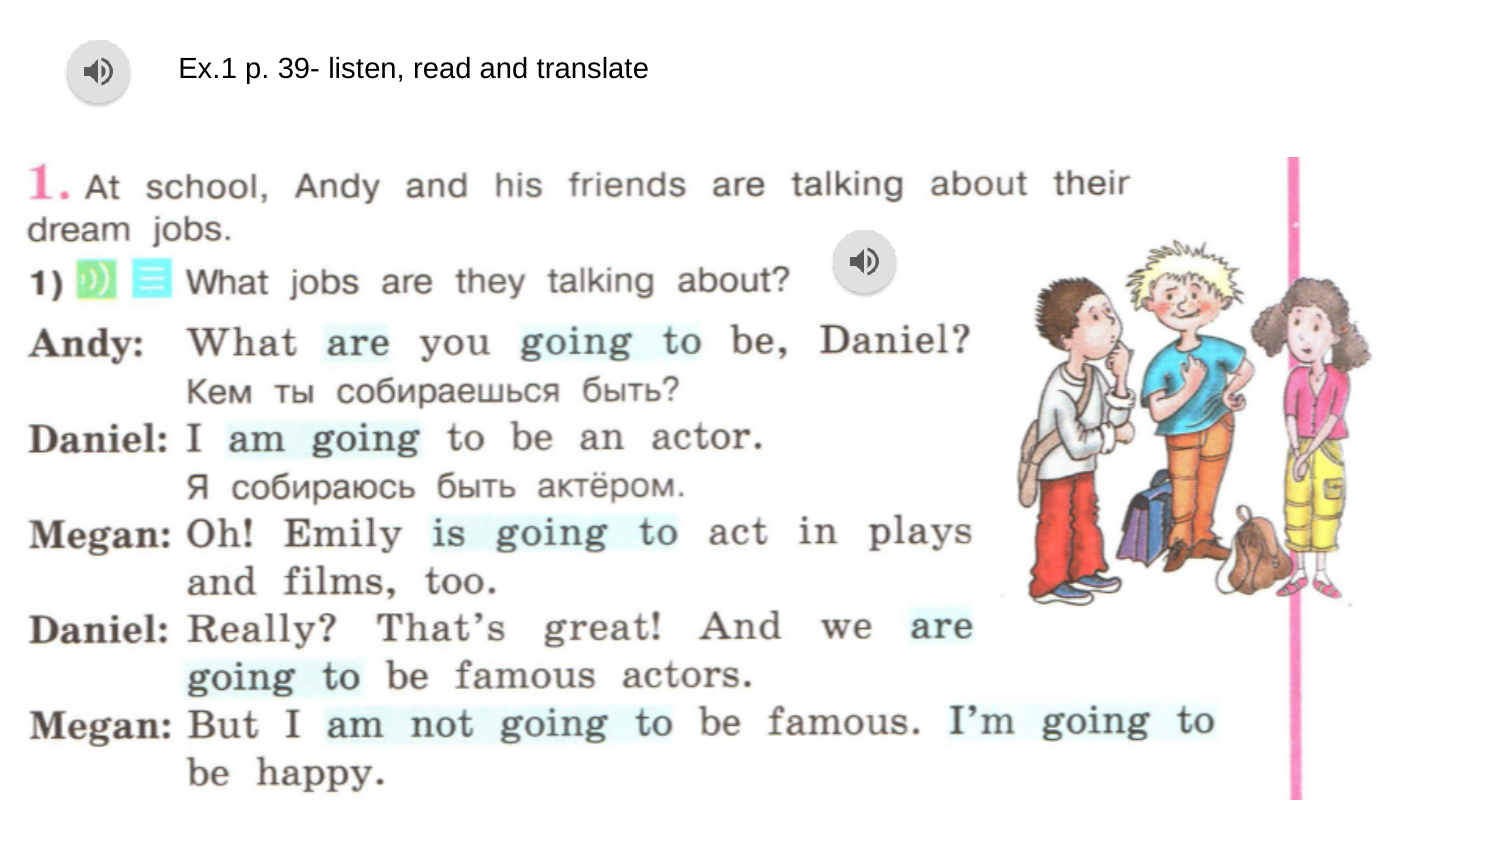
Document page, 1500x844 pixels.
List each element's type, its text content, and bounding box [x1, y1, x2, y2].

text_box Ex.1 p. 39- listen, read and translate [163, 33, 730, 131]
picture [19, 157, 1383, 800]
picture [60, 33, 136, 110]
